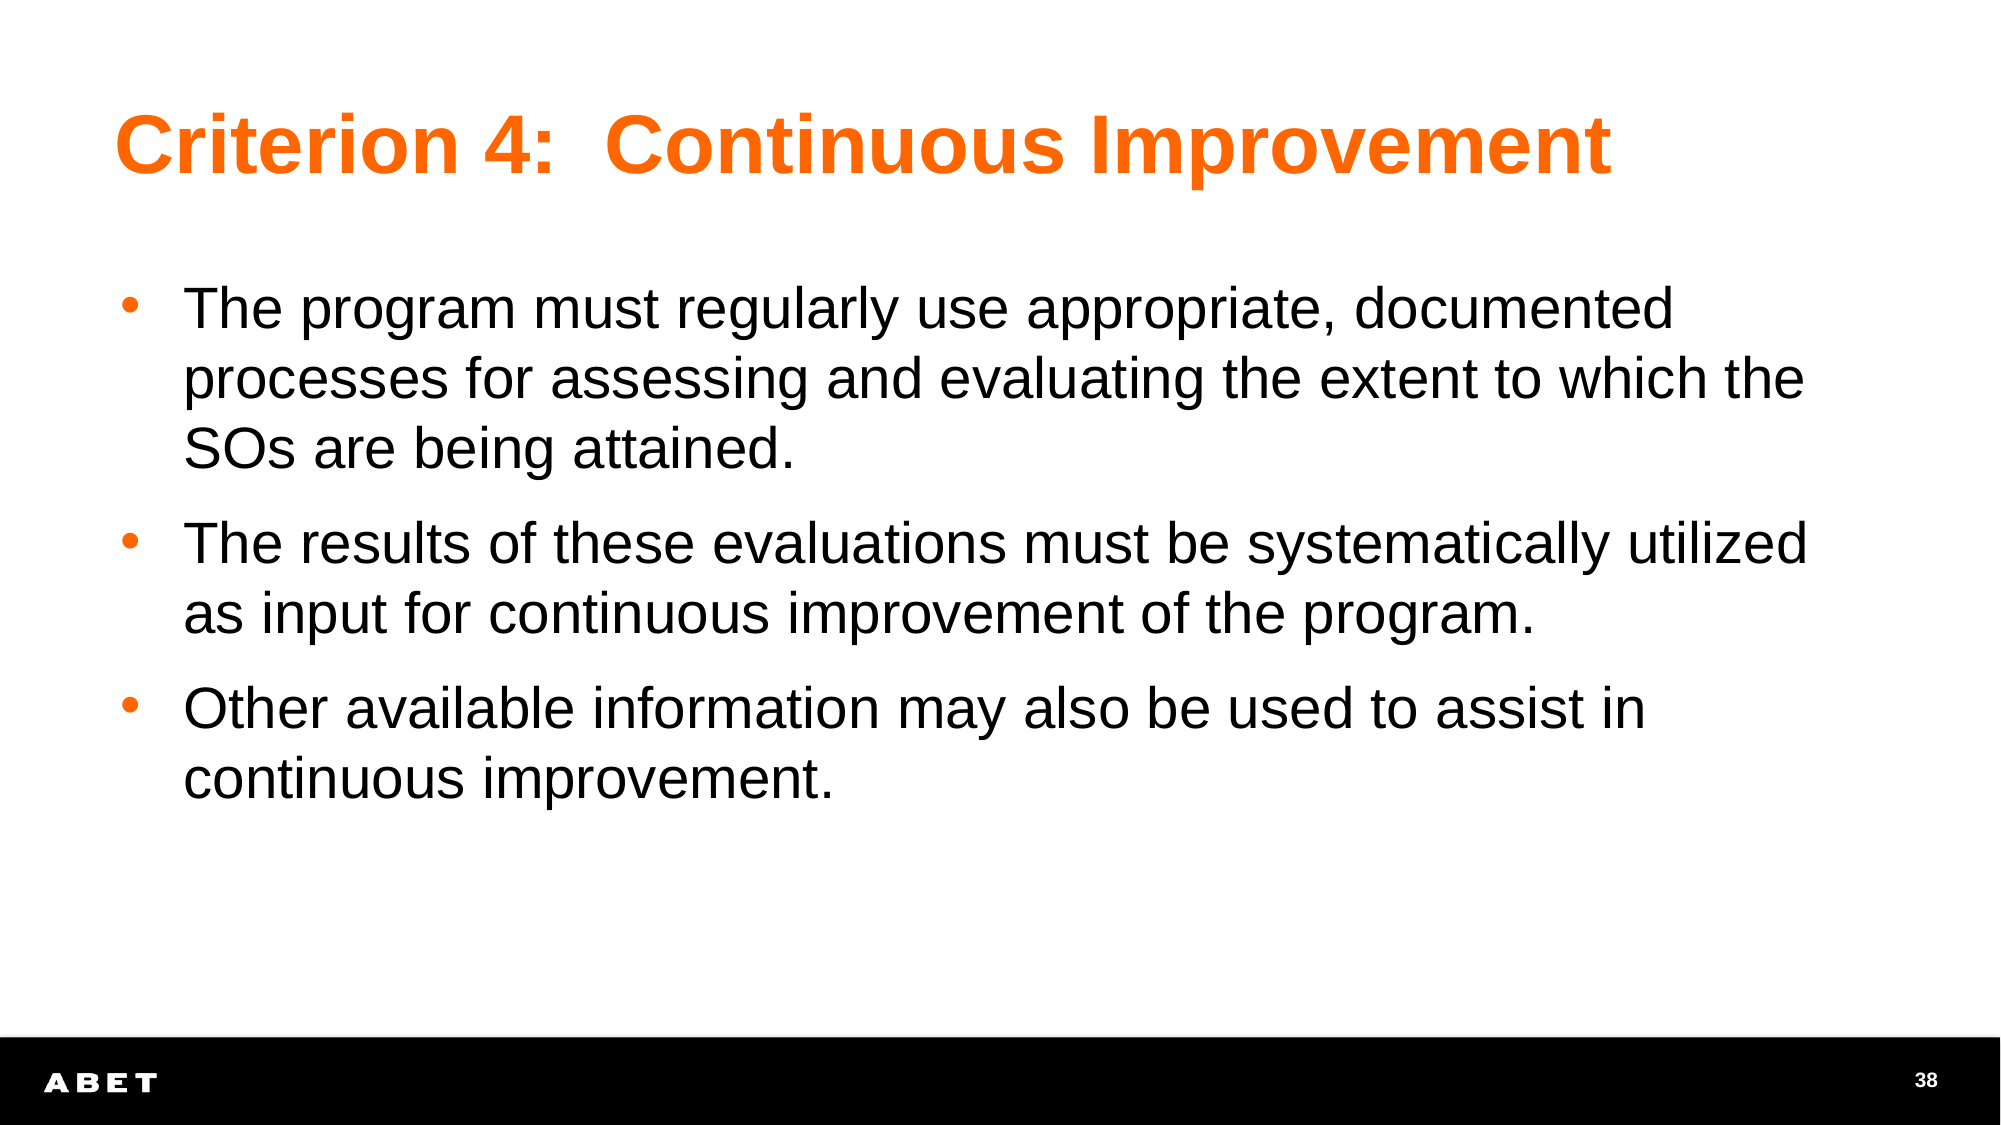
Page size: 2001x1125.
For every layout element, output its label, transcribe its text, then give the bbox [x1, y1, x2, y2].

title Criterion 4: Continuous Improvement [99, 82, 1900, 213]
list The program must regularly use appropriate, documented processes for assessing and evaluating the extent to which the SOs are being attained. The results of these evaluations must be systematically utilized as input for continuous improvement of the program. Other available information may also be used to assist in continuous improvement. [99, 262, 1900, 975]
picture [16, 1052, 184, 1113]
